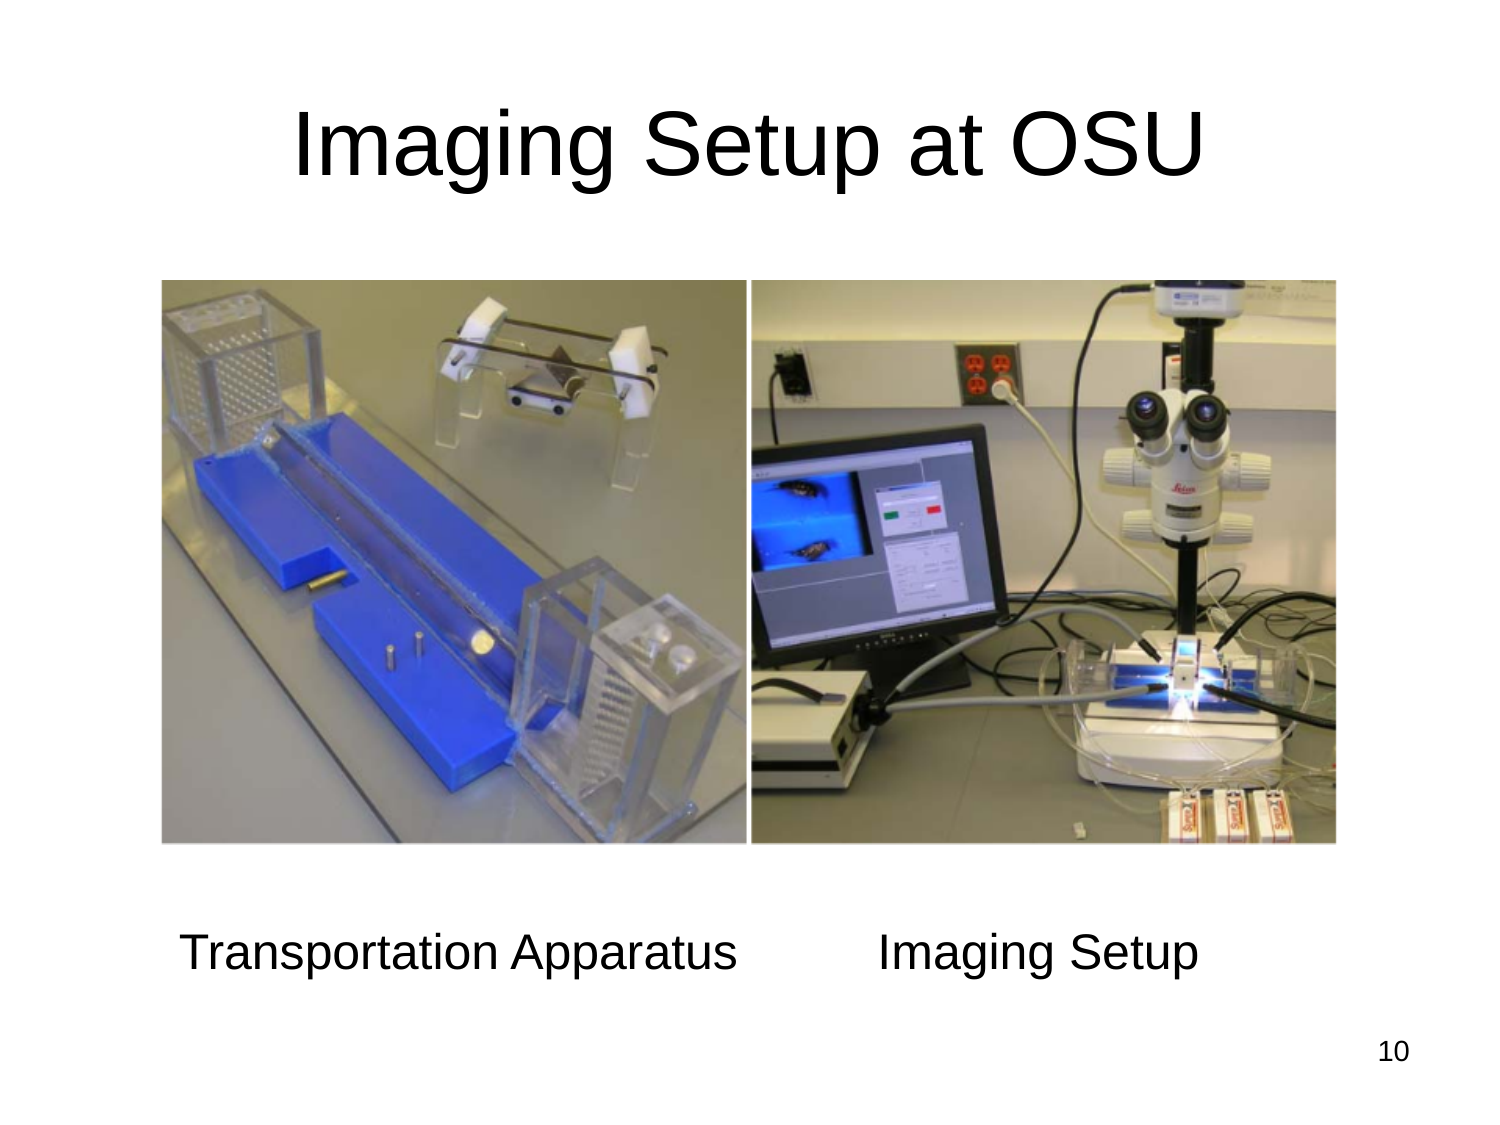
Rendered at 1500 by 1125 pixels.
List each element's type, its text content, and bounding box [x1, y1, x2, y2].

picture [159, 280, 1341, 845]
text_box Transportation Apparatus Imaging Setup [163, 912, 1216, 988]
slide_number 10 [1074, 1024, 1426, 1103]
title Imaging Setup at OSU [75, 45, 1425, 233]
